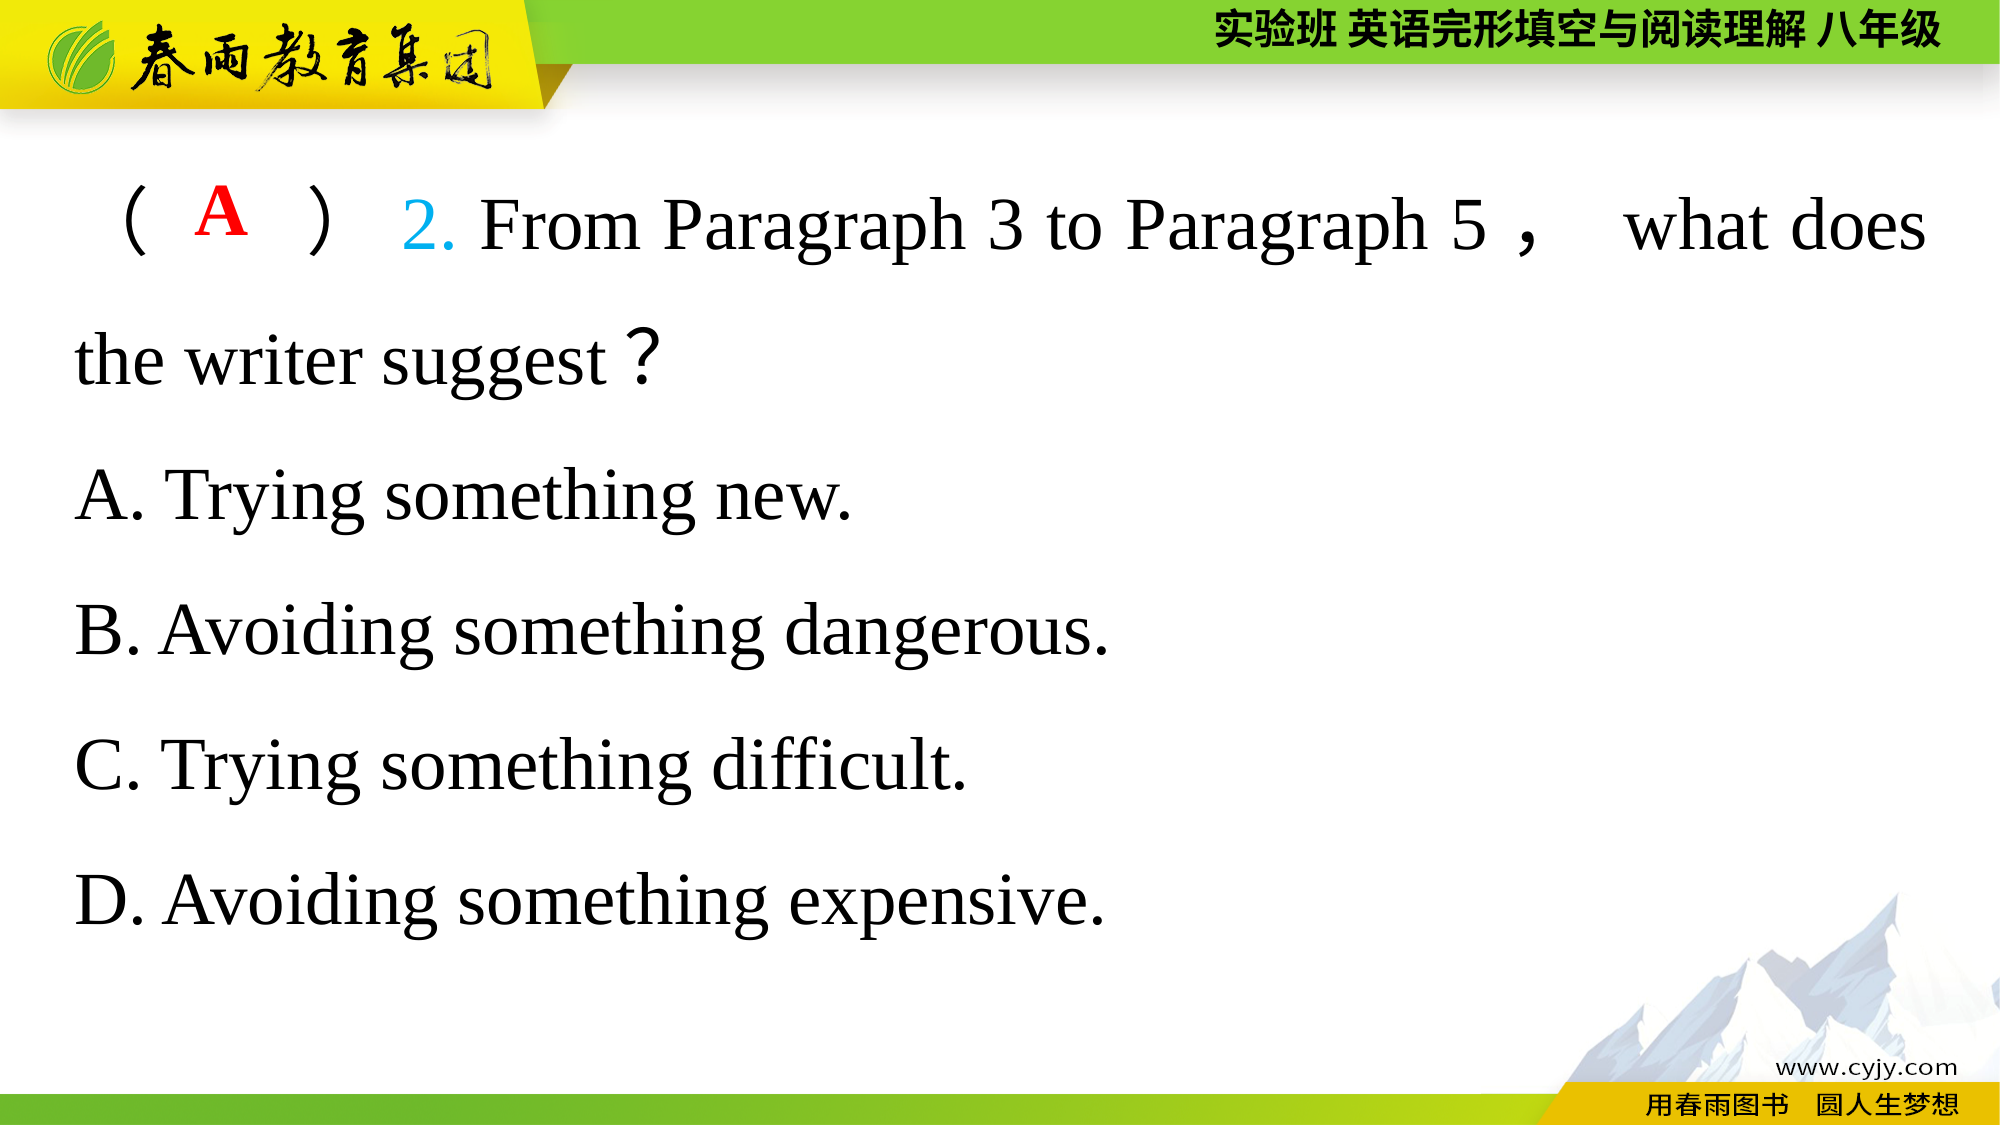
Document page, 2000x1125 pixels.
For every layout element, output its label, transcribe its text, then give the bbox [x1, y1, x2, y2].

picture [0, 0, 2000, 1125]
list （ ）2. From Paragraph 3 to Paragraph 5， what does the writer suggest？ A. Trying something new. B. Avoiding something dangerous. C. Trying something difficult. D. Avoiding something expensive. [59, 122, 1944, 956]
text_box A [179, 153, 264, 258]
